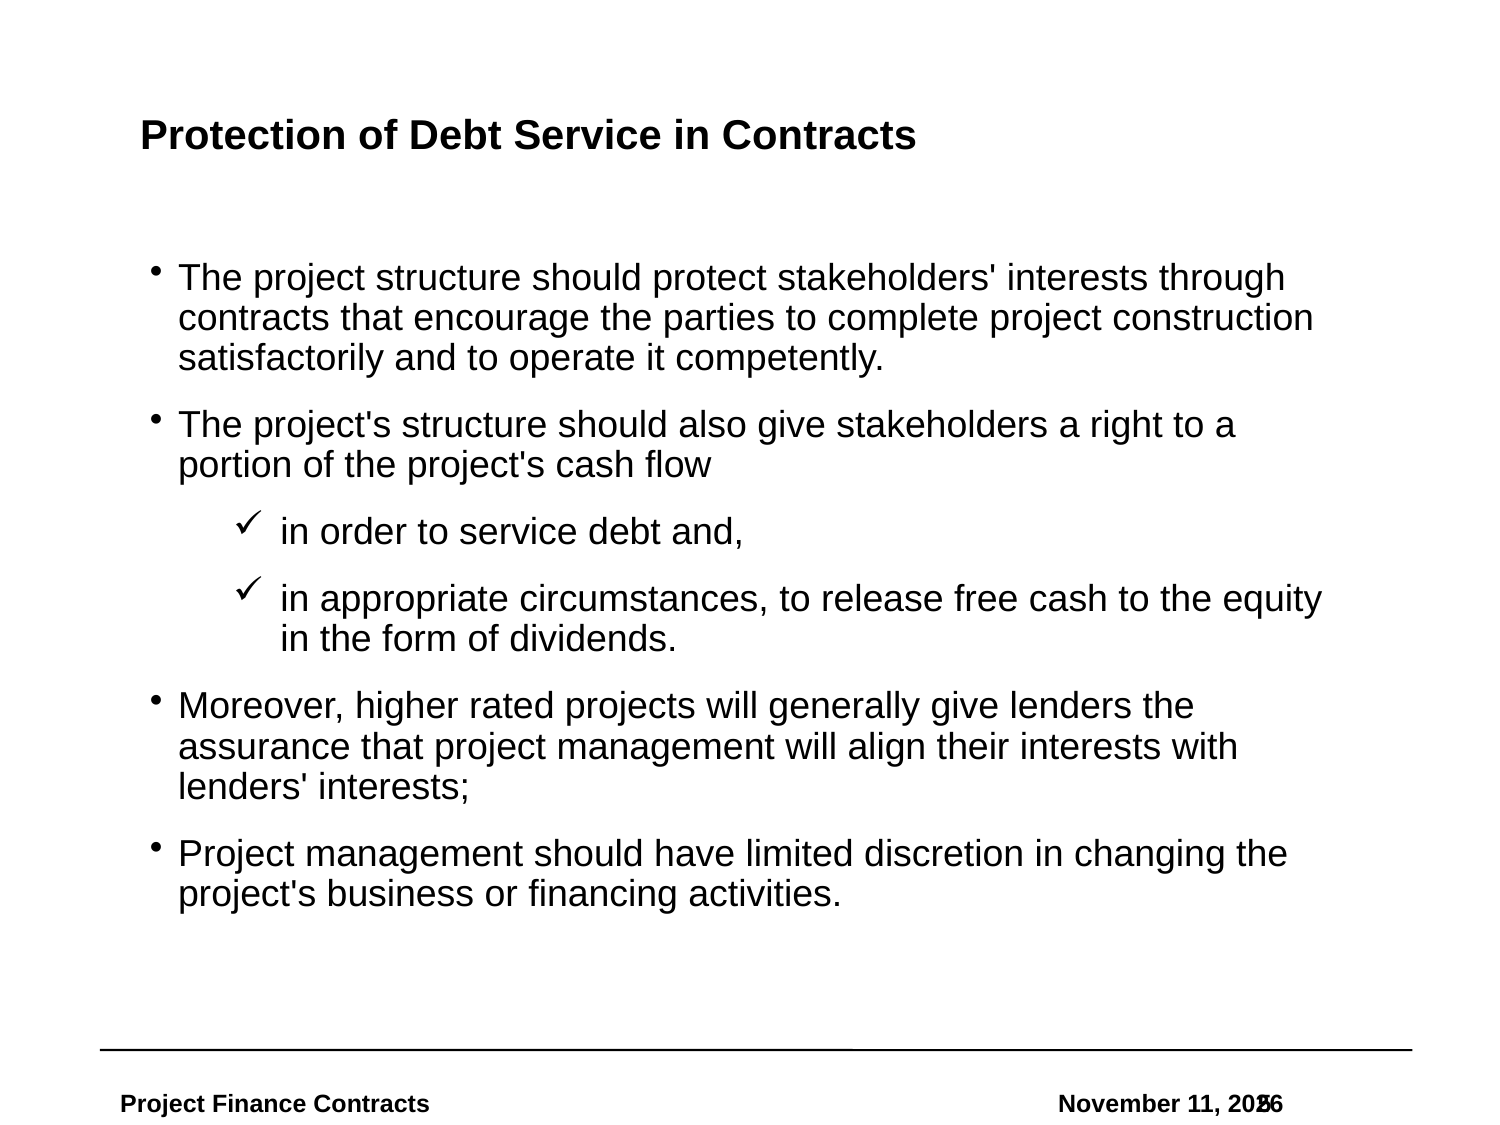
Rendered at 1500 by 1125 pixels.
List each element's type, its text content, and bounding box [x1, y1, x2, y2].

title Protection of Debt Service in Contracts [124, 99, 1288, 226]
list The project structure should protect stakeholders' interests through contracts that encourage the parties to complete project construction satisfactorily and to operate it competently. The project's structure should also give stakeholders a right to a portion of the project's cash flow in order to service debt and, in appropriate circumstances, to release free cash to the equity in the form of dividends. Moreover, higher rated projects will generally give lenders the assurance that project management will align their interests with lenders' interests; Project management should have limited discretion in changing the project's business or financing activities. [124, 249, 1376, 1001]
